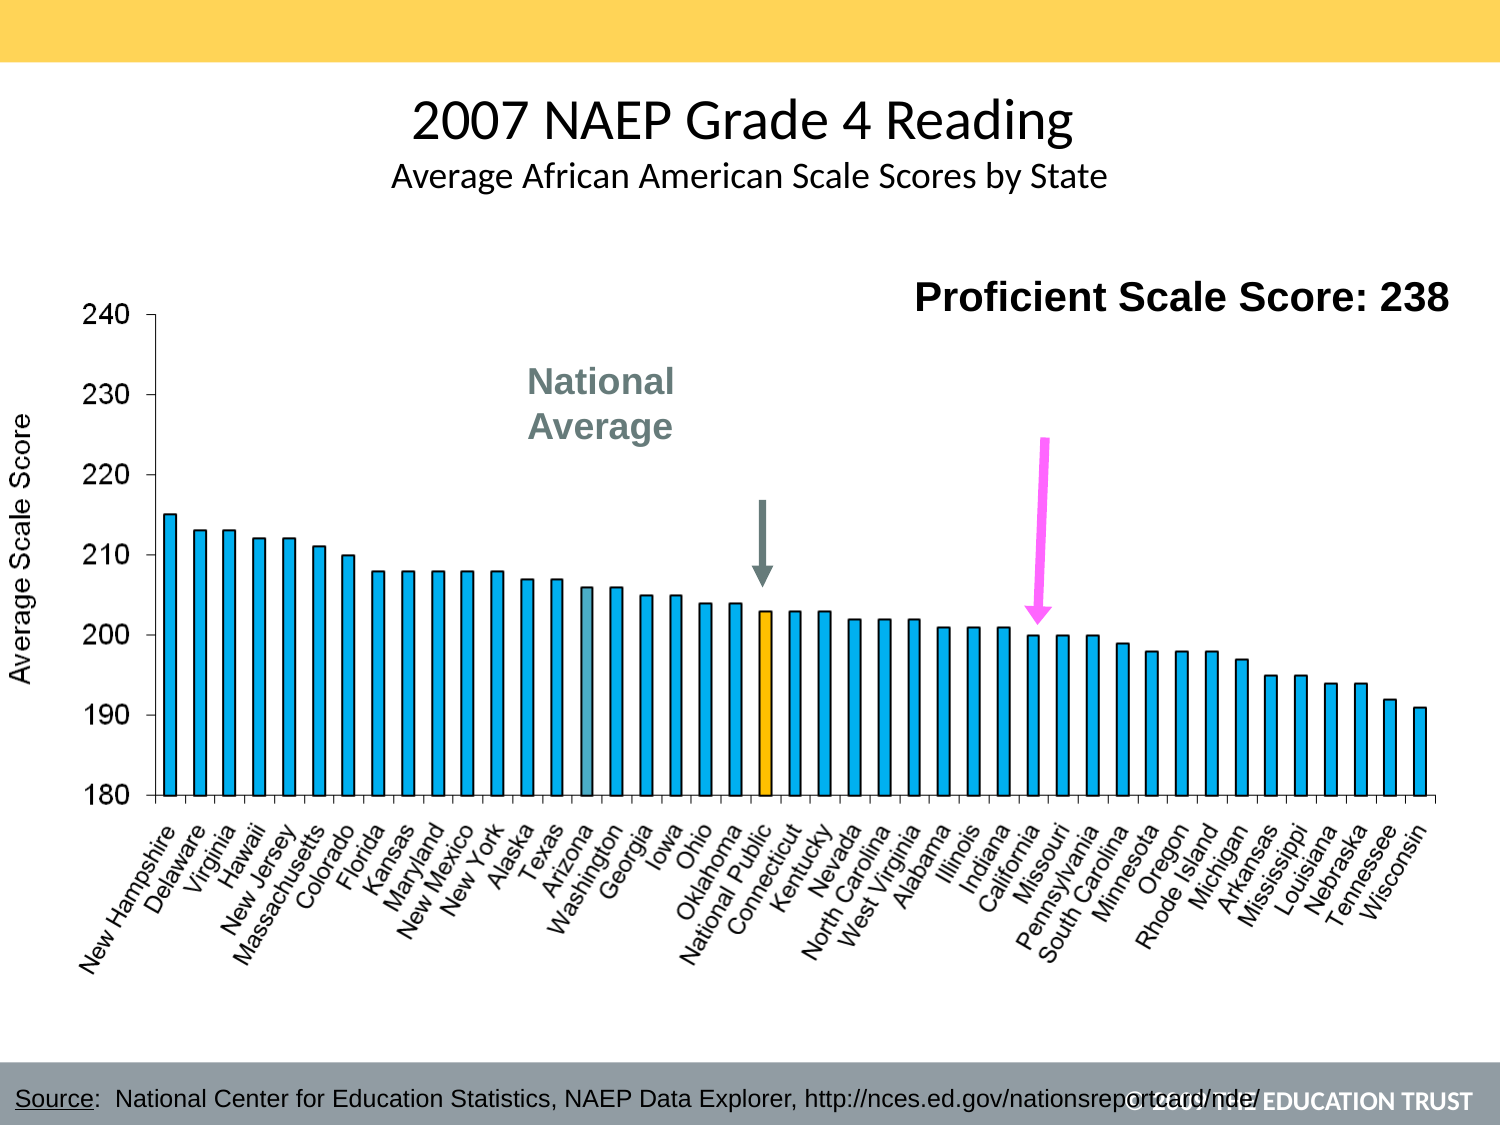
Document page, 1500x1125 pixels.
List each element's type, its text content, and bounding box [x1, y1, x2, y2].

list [0, 268, 1456, 1006]
text_box Proficient Scale Score: 238 [899, 262, 1465, 328]
title 2007 NAEP Grade 4 Reading Average African American Scale Scores by State [74, 44, 1426, 233]
text_box Source: National Center for Education Statistics, NAEP Data Explorer, http://nces.ed.gov/nationsreportcard/nde/ [0, 1074, 1400, 1120]
